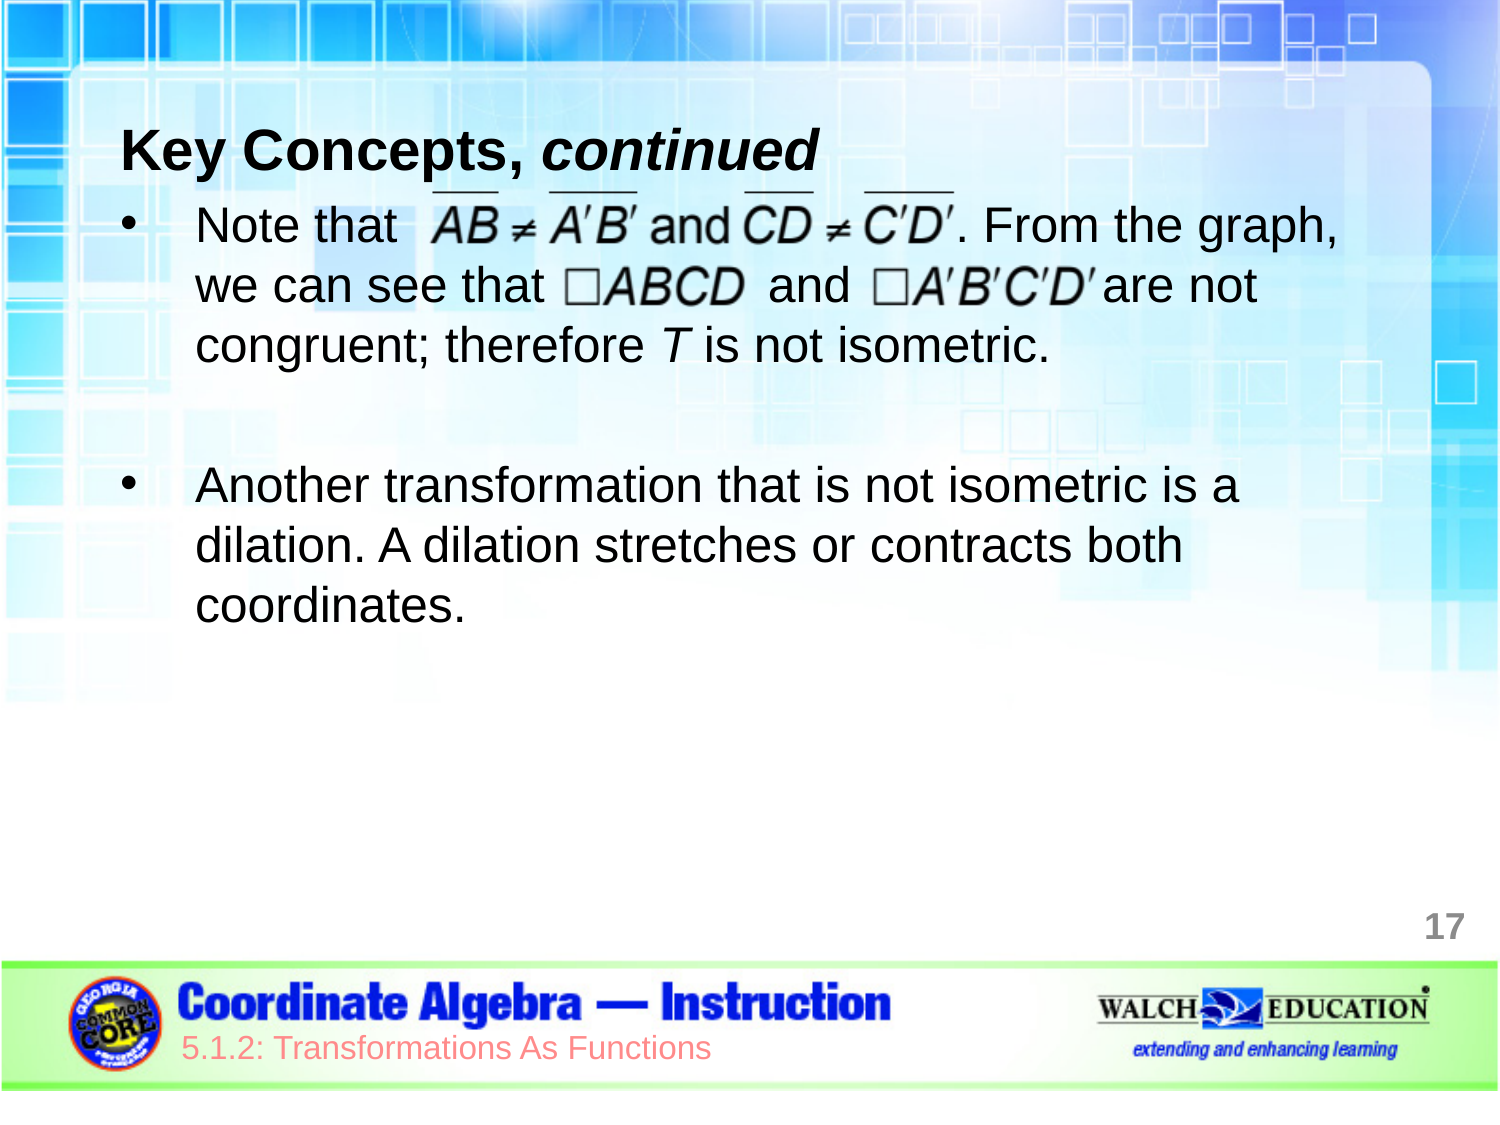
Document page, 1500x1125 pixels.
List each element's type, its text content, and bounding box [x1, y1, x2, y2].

slide_number 17 [1361, 901, 1481, 949]
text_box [561, 261, 748, 310]
subtitle Key Concepts, continued Note that . From the graph, we can see that and are not congruent; therefore T is not isometric. Another transformation that is not isometric is a dilation. A dilation stretches or contracts both coordinates. [105, 105, 1394, 925]
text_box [870, 261, 1099, 310]
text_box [428, 187, 956, 257]
picture [1, 0, 1500, 1091]
footer 5.1.2: Transformations As Functions [166, 1024, 1080, 1069]
